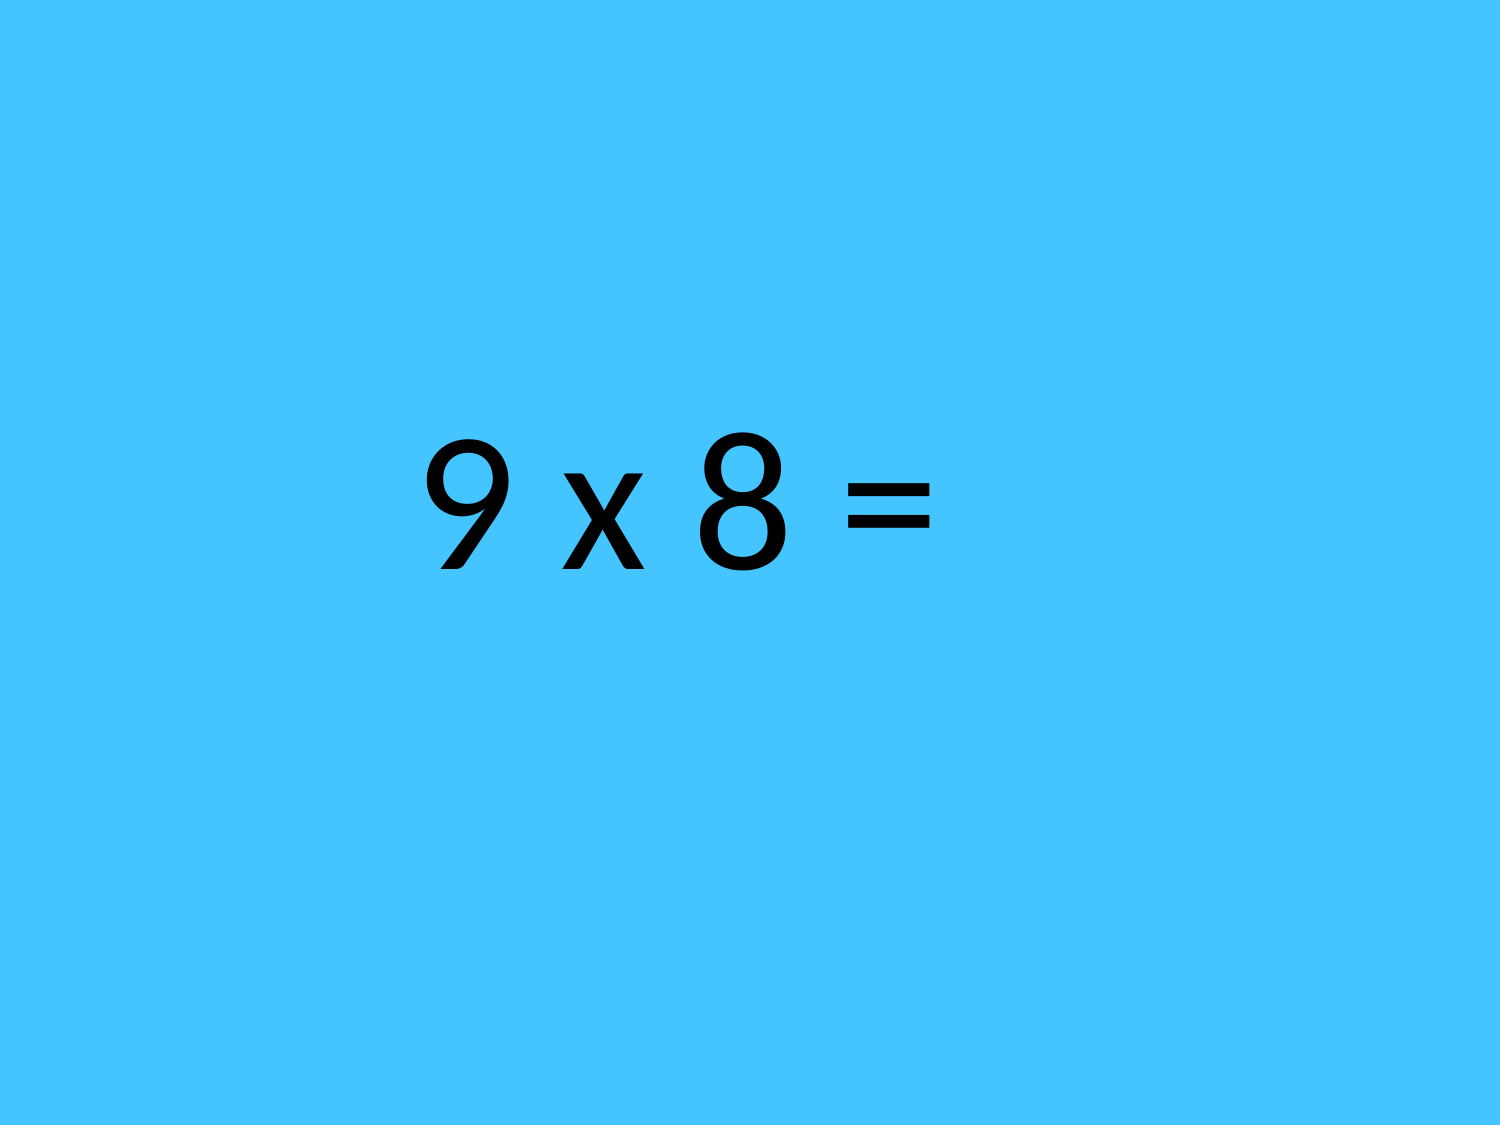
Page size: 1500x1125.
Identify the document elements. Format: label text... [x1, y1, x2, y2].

text_box 9 x 8 = [399, 362, 1063, 618]
